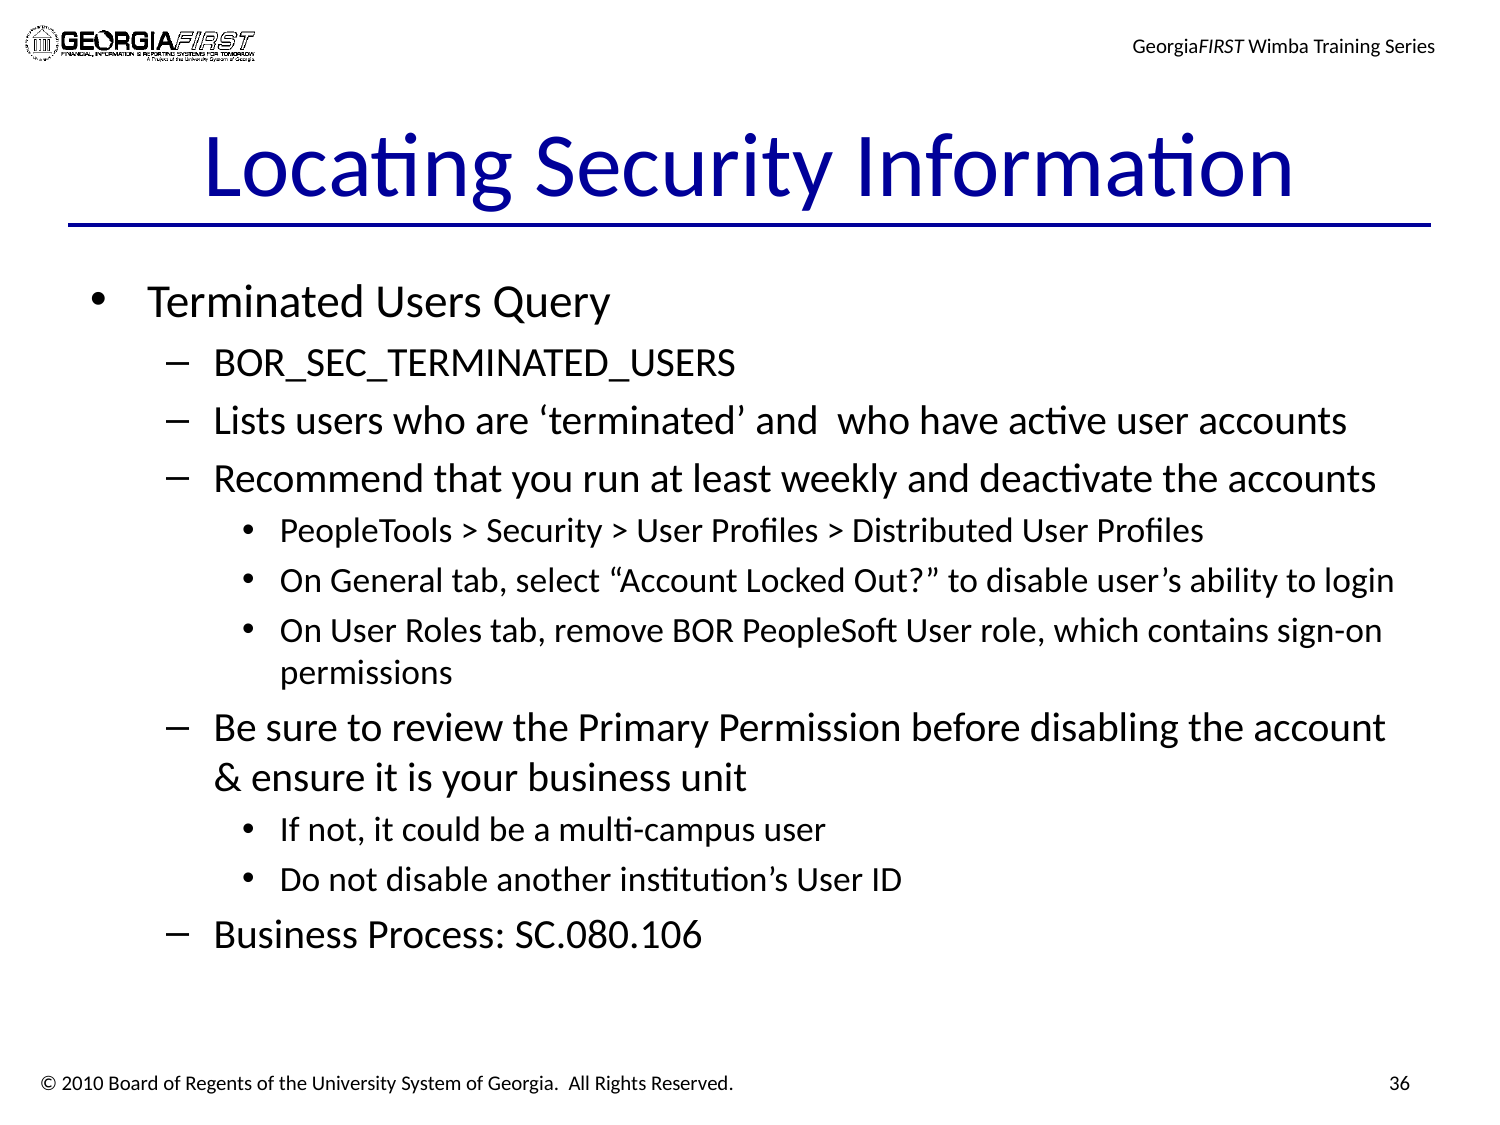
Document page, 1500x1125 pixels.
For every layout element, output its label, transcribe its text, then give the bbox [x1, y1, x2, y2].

picture [24, 24, 255, 63]
list Terminated Users Query BOR_SEC_TERMINATED_USERS Lists users who are ‘terminated’ and who have active user accounts Recommend that you run at least weekly and deactivate the accounts PeopleTools > Security > User Profiles > Distributed User Profiles On General tab, select “Account Locked Out?” to disable user’s ability to login On User Roles tab, remove BOR PeopleSoft User role, which contains sign-on permissions Be sure to review the Primary Permission before disabling the account & ensure it is your business unit If not, it could be a multi-campus user Do not disable another institution’s User ID Business Process: SC.080.106 [75, 262, 1425, 1005]
title Locating Security Information [75, 87, 1425, 233]
